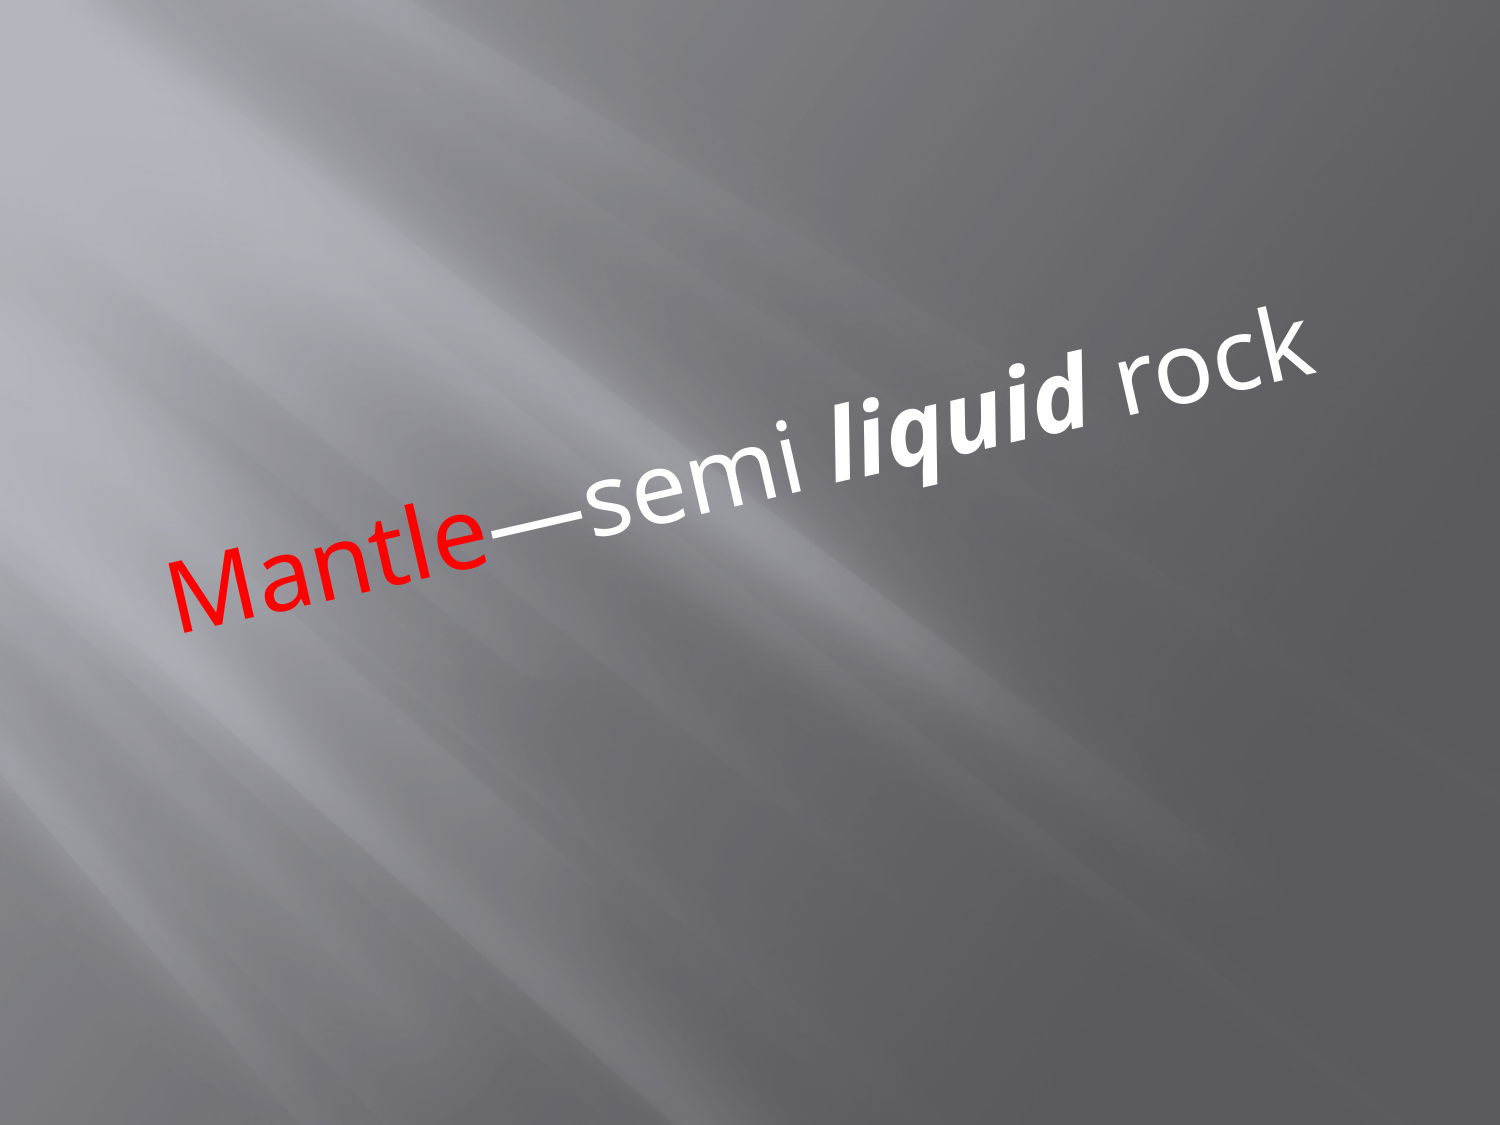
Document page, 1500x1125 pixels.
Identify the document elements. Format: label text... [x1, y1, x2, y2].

text_box Mantle—semi liquid rock [137, 262, 1348, 666]
